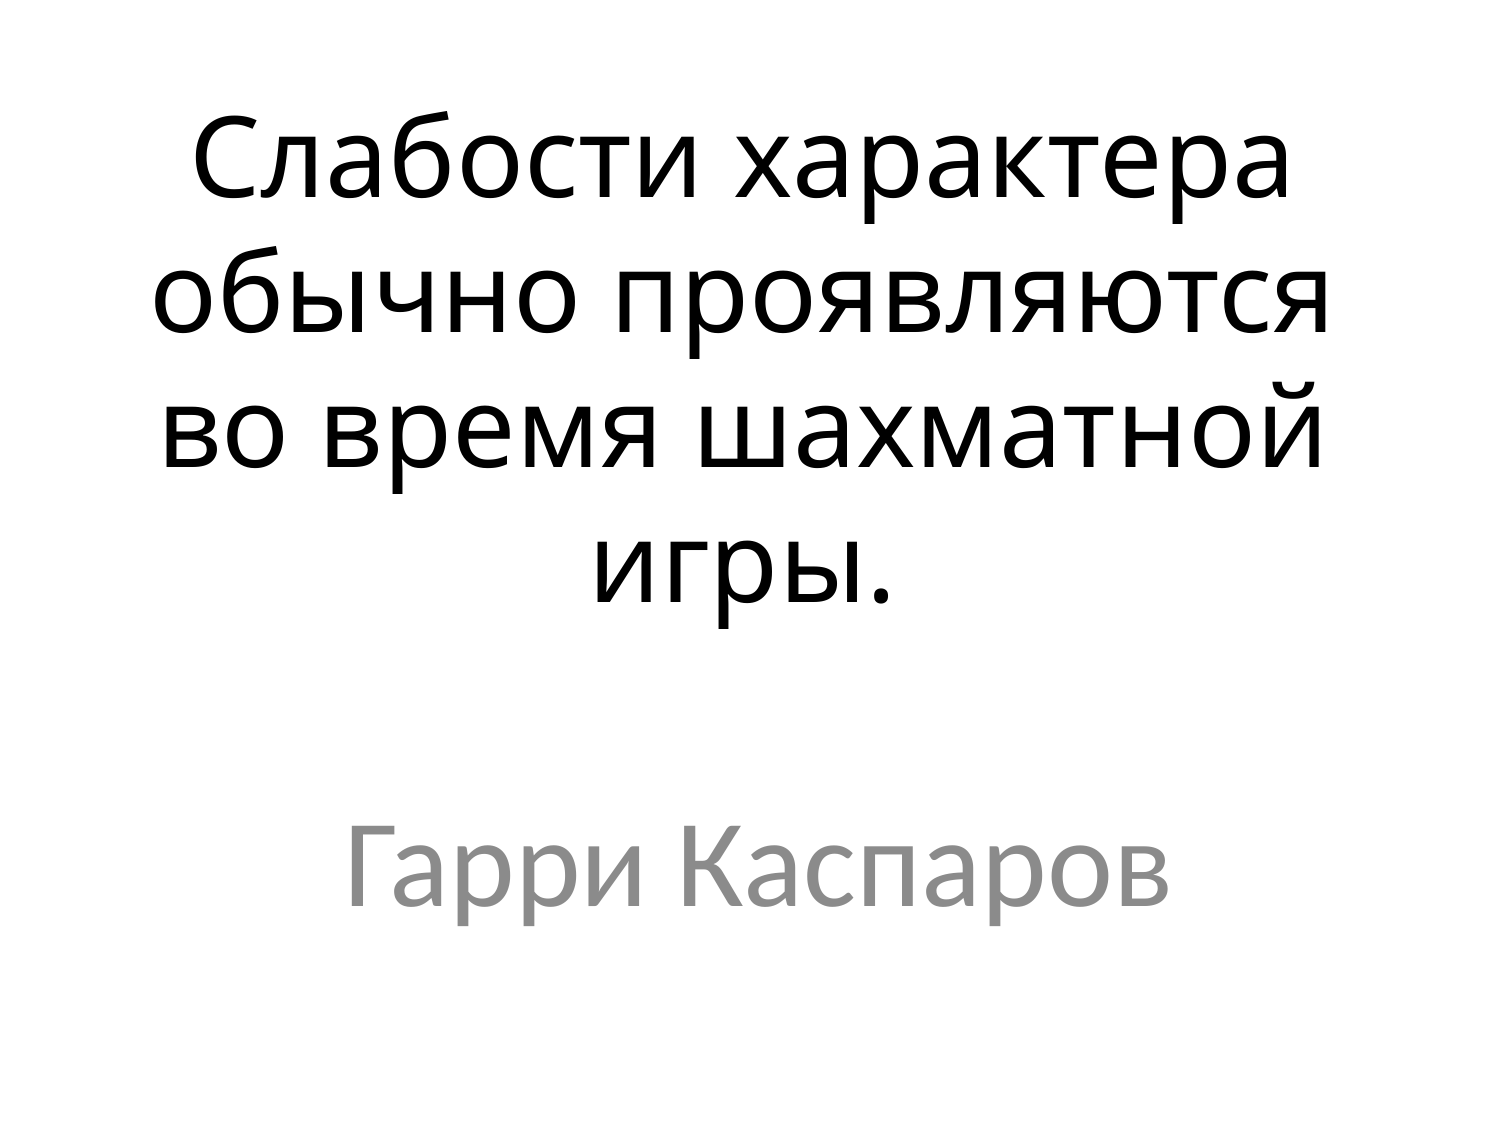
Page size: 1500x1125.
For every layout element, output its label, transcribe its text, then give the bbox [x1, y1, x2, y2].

subtitle Гарри Каспаров [234, 773, 1285, 1061]
title Слабости характера обычно проявляются во время шахматной игры. [105, 117, 1381, 593]
